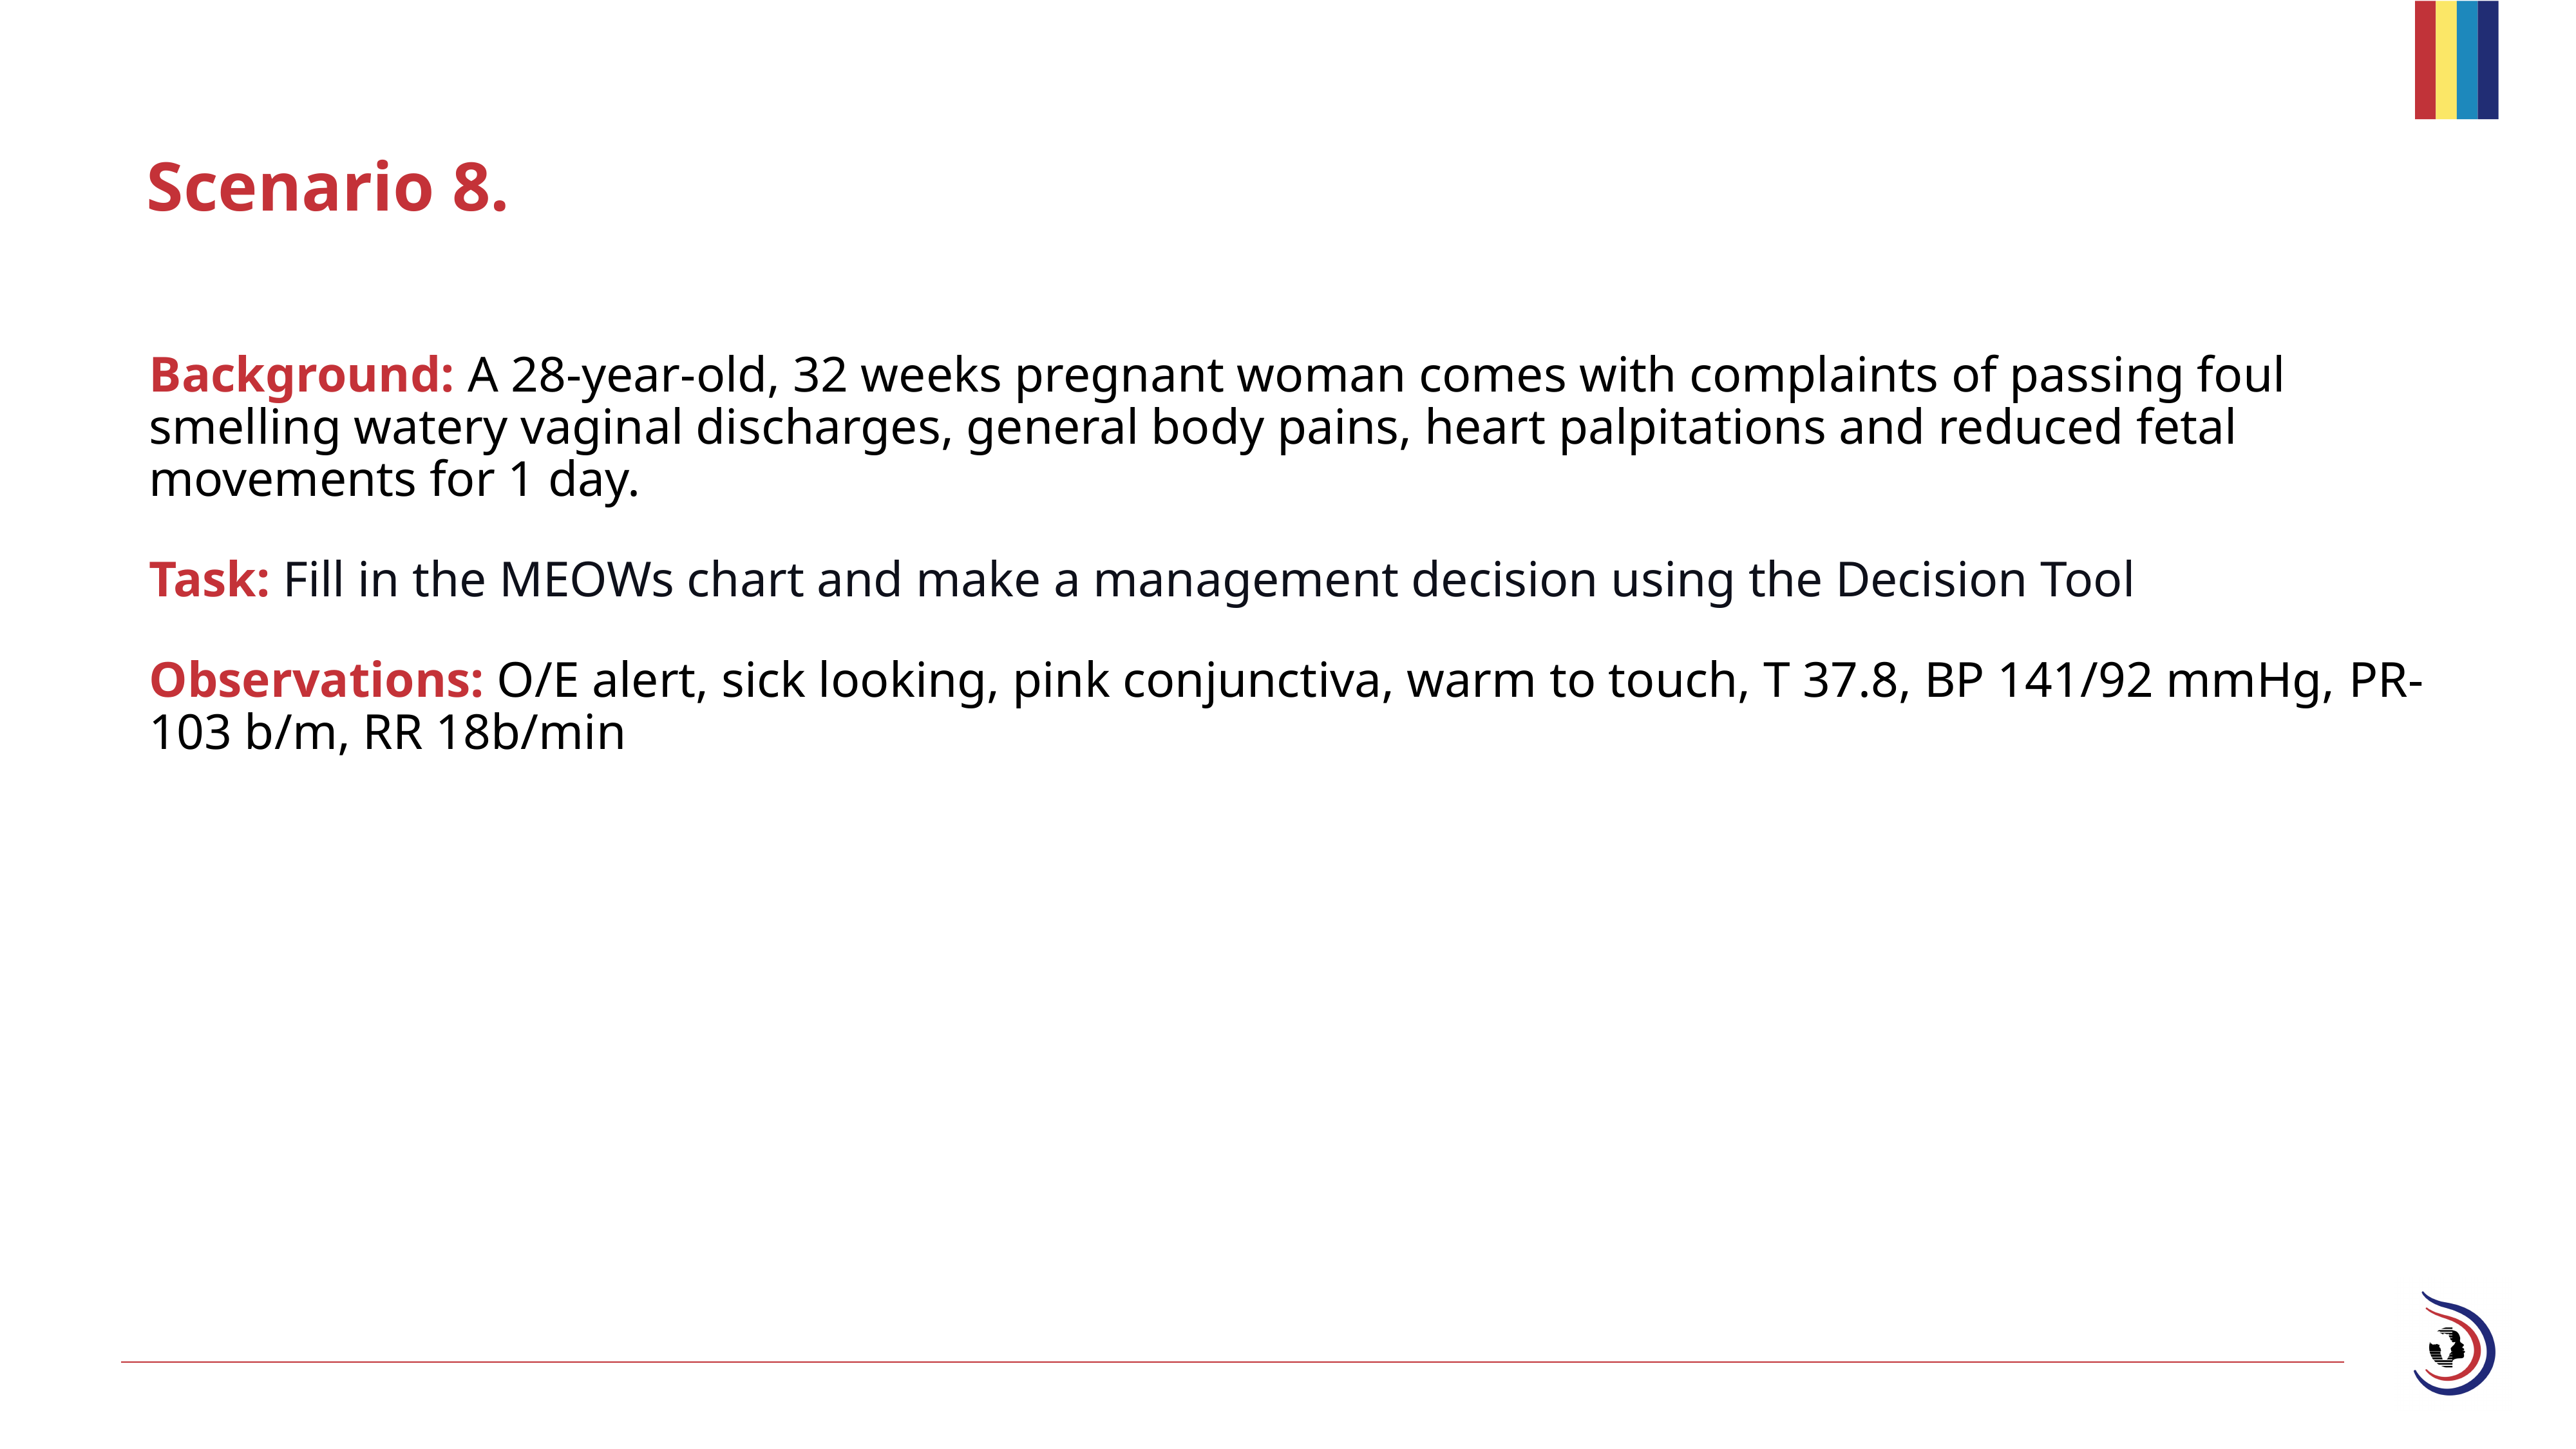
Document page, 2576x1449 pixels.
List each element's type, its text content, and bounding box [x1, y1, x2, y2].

list Background: A 28-year-old, 32 weeks pregnant woman comes with complaints of passing foul smelling watery vaginal discharges, general body pains, heart palpitations and reduced fetal movements for 1 day. Task: Fill in the MEOWs chart and make a management decision using the Decision Tool Observations: O/E alert, sick looking, pink conjunctiva, warm to touch, T 37.8, BP 141/92 mmHg, PR-103 b/m, RR 18b/min [123, 325, 2462, 1324]
picture [2394, 1277, 2512, 1411]
title Scenario 8. [120, 118, 2459, 287]
